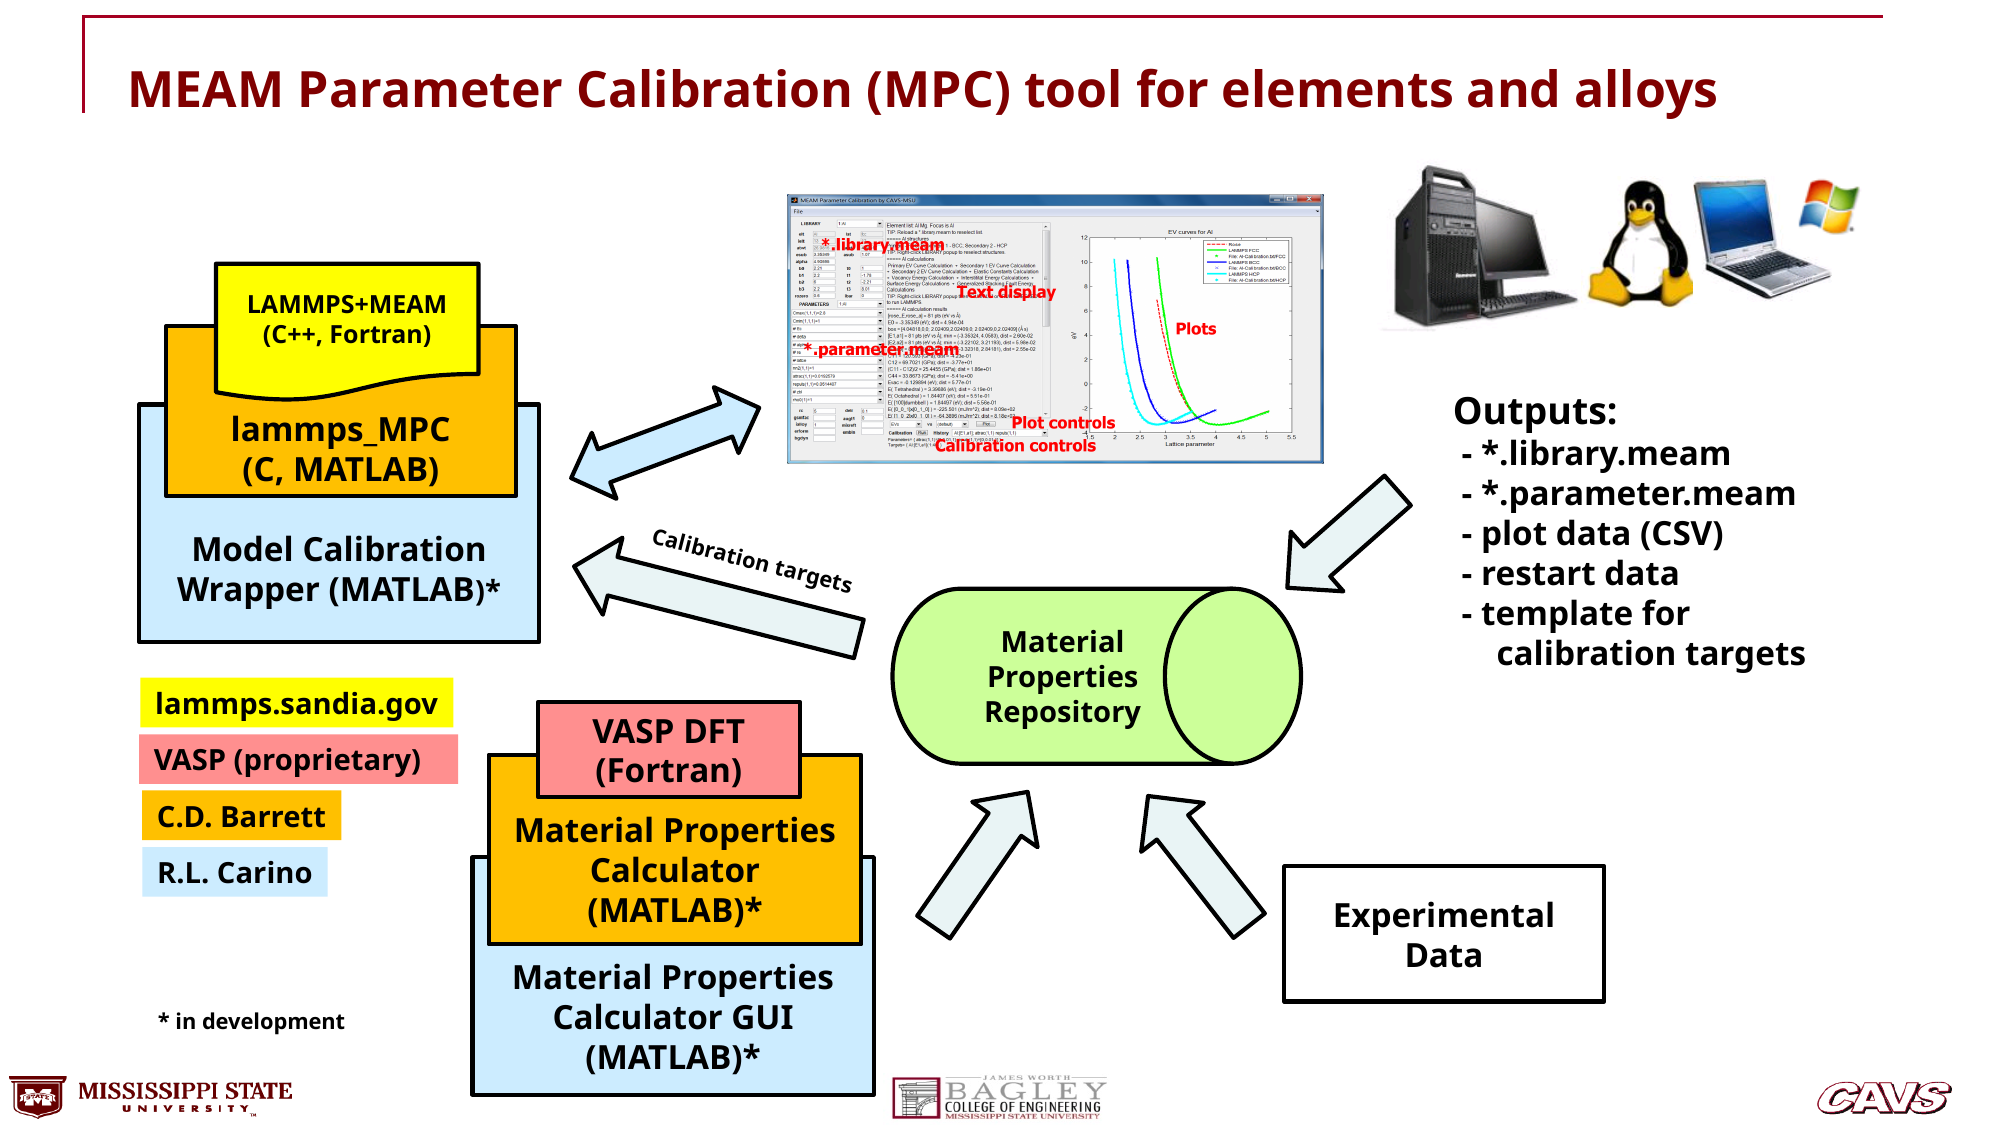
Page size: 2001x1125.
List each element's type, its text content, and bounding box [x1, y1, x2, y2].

text_box [1139, 793, 1267, 940]
text_box * in development [129, 983, 375, 1057]
picture [883, 1073, 1117, 1125]
text_box Outputs: - *.library.meam - *.parameter.meam - plot data (CSV) - restart data - template for calibration targets [1438, 379, 1822, 680]
text_box Material Properties Calculator (MATLAB)* [487, 753, 863, 946]
text_box C.D. Barrett [142, 790, 342, 841]
text_box lammps.sandia.gov [140, 677, 454, 728]
text_box [915, 789, 1040, 941]
text_box [572, 535, 866, 661]
text_box Model Calibration Wrapper (MATLAB)* [137, 402, 541, 644]
text_box [1285, 473, 1413, 594]
text_box R.L. Carino [142, 847, 328, 897]
text_box LAMMPS+MEAM (C++, Fortran) [213, 261, 481, 402]
text_box [569, 385, 762, 501]
text_box Material Properties Calculator GUI (MATLAB)* [470, 855, 876, 1097]
text_box Material Properties Repository [890, 586, 1304, 766]
text_box lammps_MPC (C, MATLAB) [165, 326, 516, 496]
picture [1806, 1076, 1967, 1125]
picture [1377, 139, 1871, 352]
text_box Experimental Data [1282, 864, 1606, 1004]
text_box VASP (proprietary) [139, 734, 459, 784]
text_box MEAM Parameter Calibration (MPC) tool for elements and alloys [112, 28, 1917, 156]
text_box VASP DFT (Fortran) [537, 702, 801, 797]
text_box Calibration targets [624, 494, 881, 626]
picture [784, 193, 1326, 466]
picture [0, 1069, 300, 1125]
